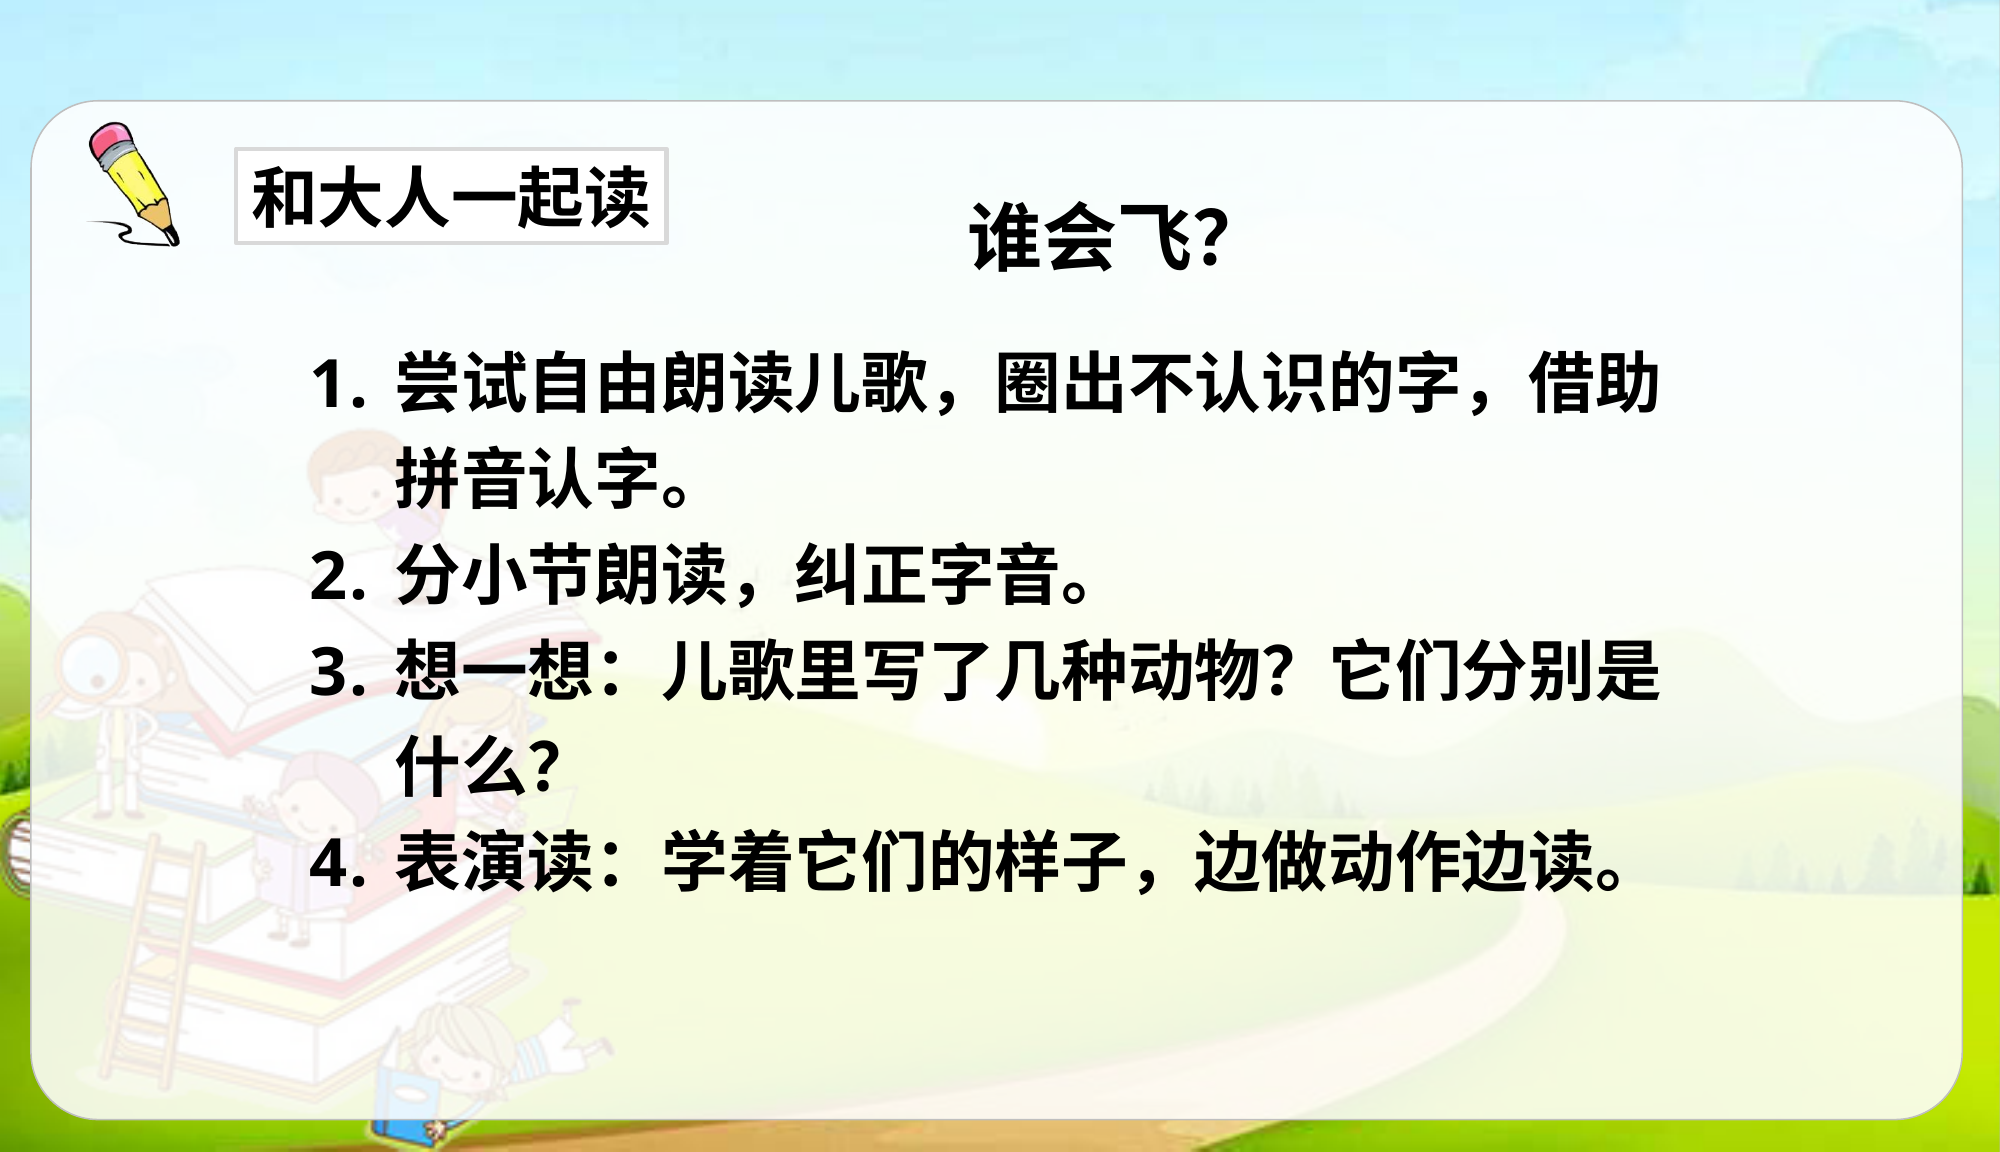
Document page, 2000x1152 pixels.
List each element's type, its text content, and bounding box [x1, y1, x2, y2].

text_box 尝试自由朗读儿歌，圈出不认识的字，借助拼音认字。 分小节朗读，纠正字音。 想一想：儿歌里写了几种动物？它们分别是什么？ 表演读：学着它们的样子，边做动作边读。 [290, 317, 1703, 908]
text_box 谁会飞？ [952, 183, 1283, 288]
text_box 和大人一起读 [234, 147, 669, 245]
picture [0, 0, 2000, 1152]
